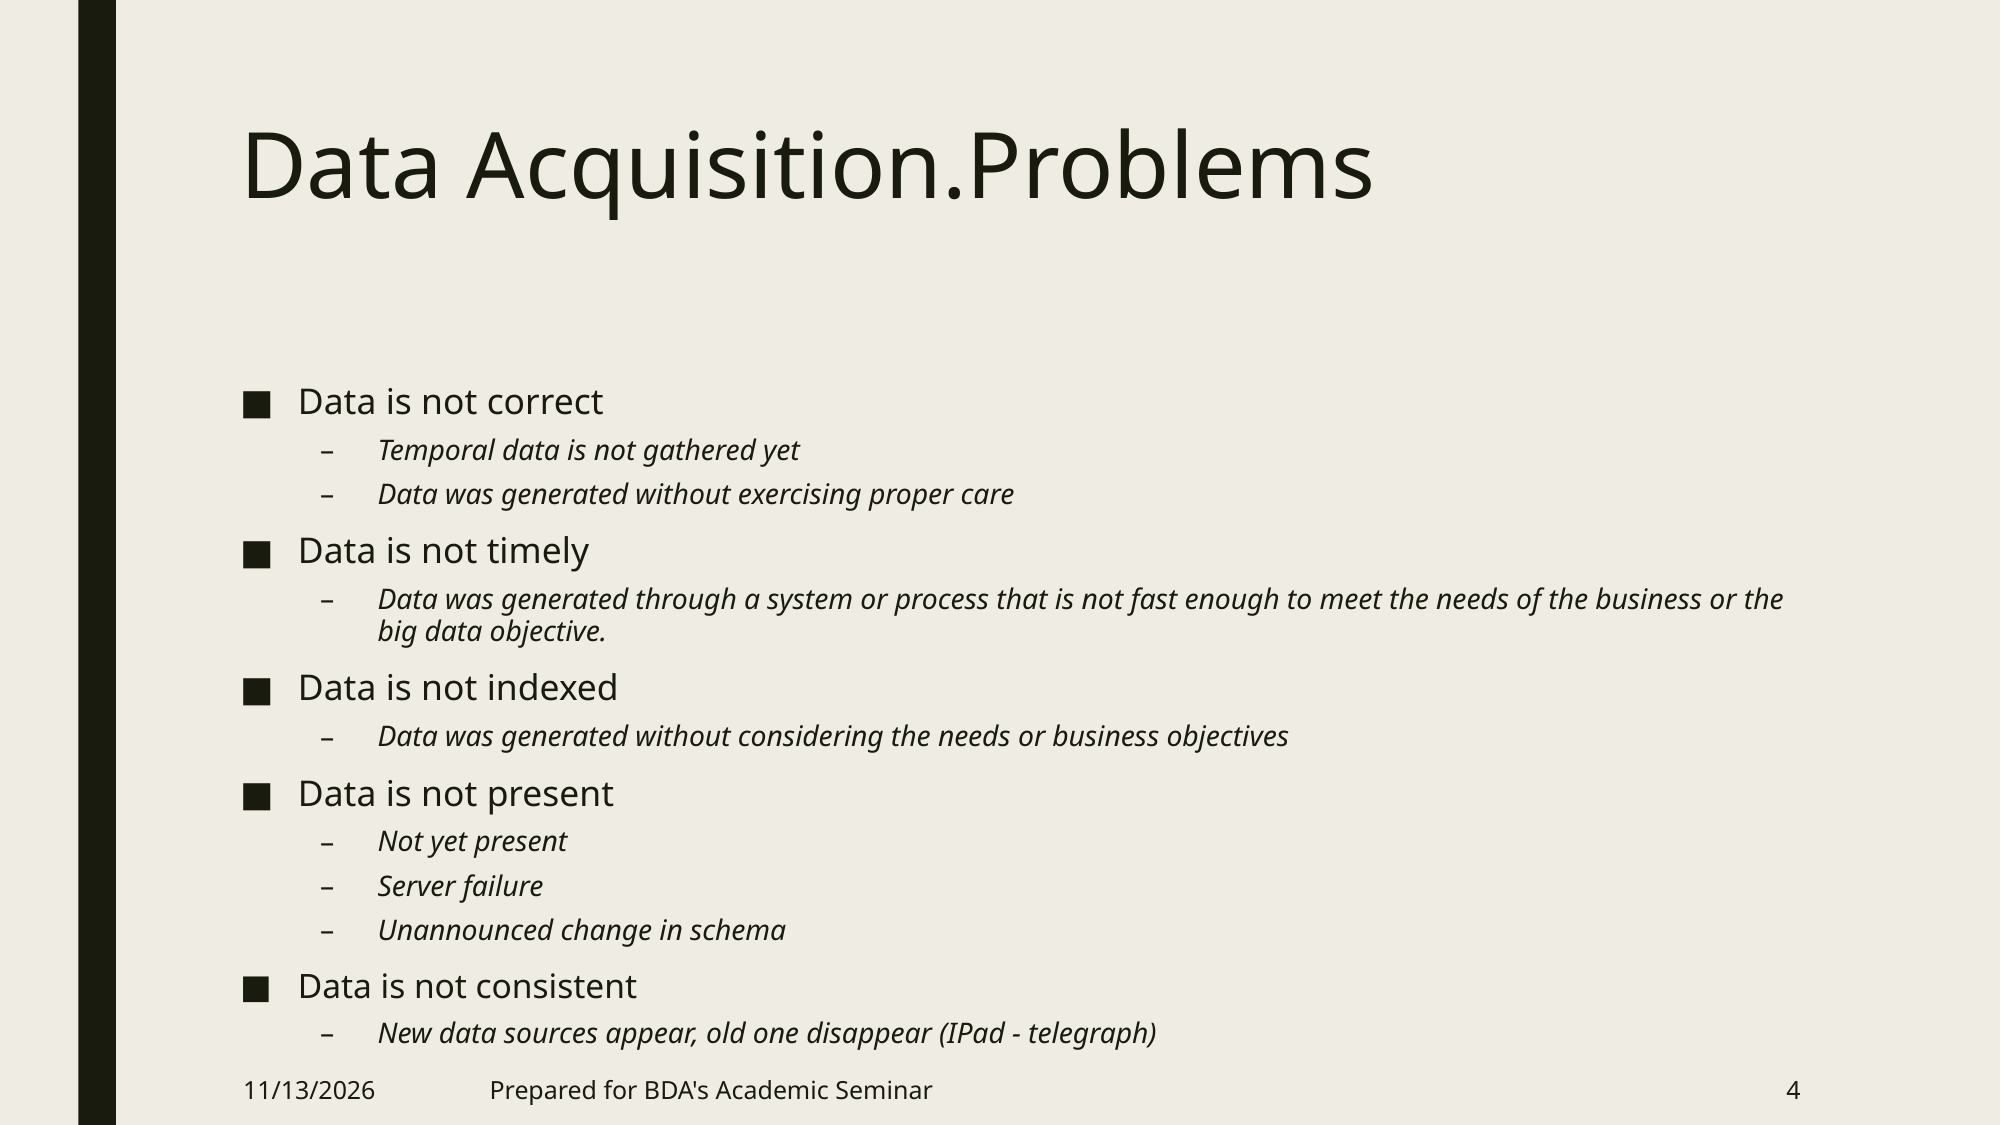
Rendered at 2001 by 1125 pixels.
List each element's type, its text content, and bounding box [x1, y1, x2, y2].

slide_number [228, 1058, 426, 1125]
list Data is not correct Temporal data is not gathered yet Data was generated without exercising proper care Data is not timely Data was generated through a system or process that is not fast enough to meet the needs of the business or the big data objective. Data is not indexed Data was generated without considering the needs or business objectives Data is not present Not yet present Server failure Unannounced change in schema Data is not consistent New data sources appear, old one disappear (IPad - telegraph) [225, 375, 1800, 1059]
slide_number 4 [1553, 1058, 1816, 1125]
footer Prepared for BDA's Academic Seminar [474, 1058, 1505, 1125]
title Data Acquisition.Problems [225, 112, 1800, 357]
